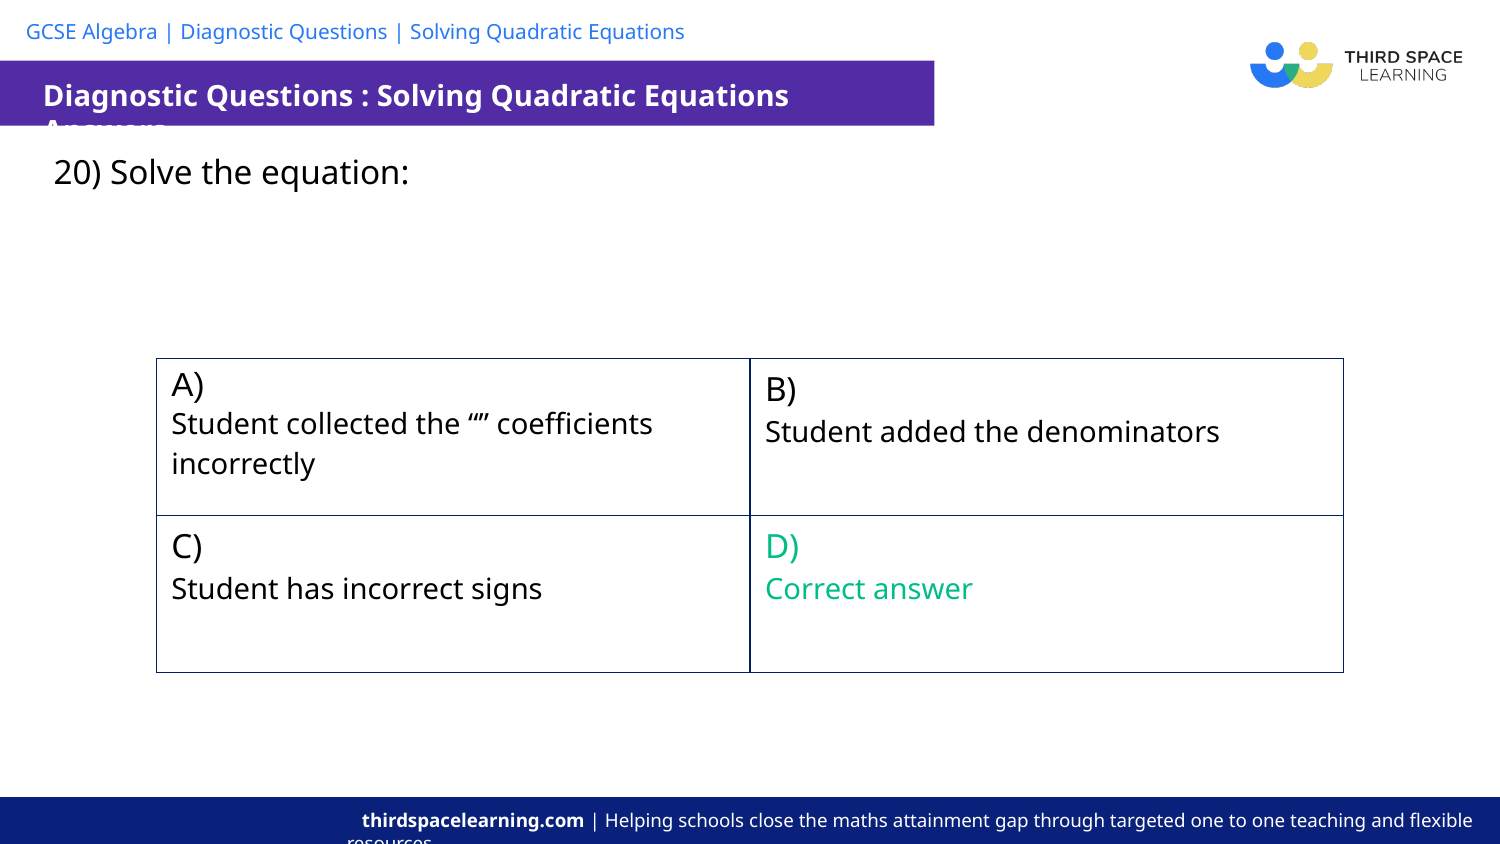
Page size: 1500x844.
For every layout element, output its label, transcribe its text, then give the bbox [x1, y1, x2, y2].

picture [1250, 33, 1465, 99]
text_box Diagnostic Questions : Solving Quadratic Equations Answers [27, 61, 911, 141]
